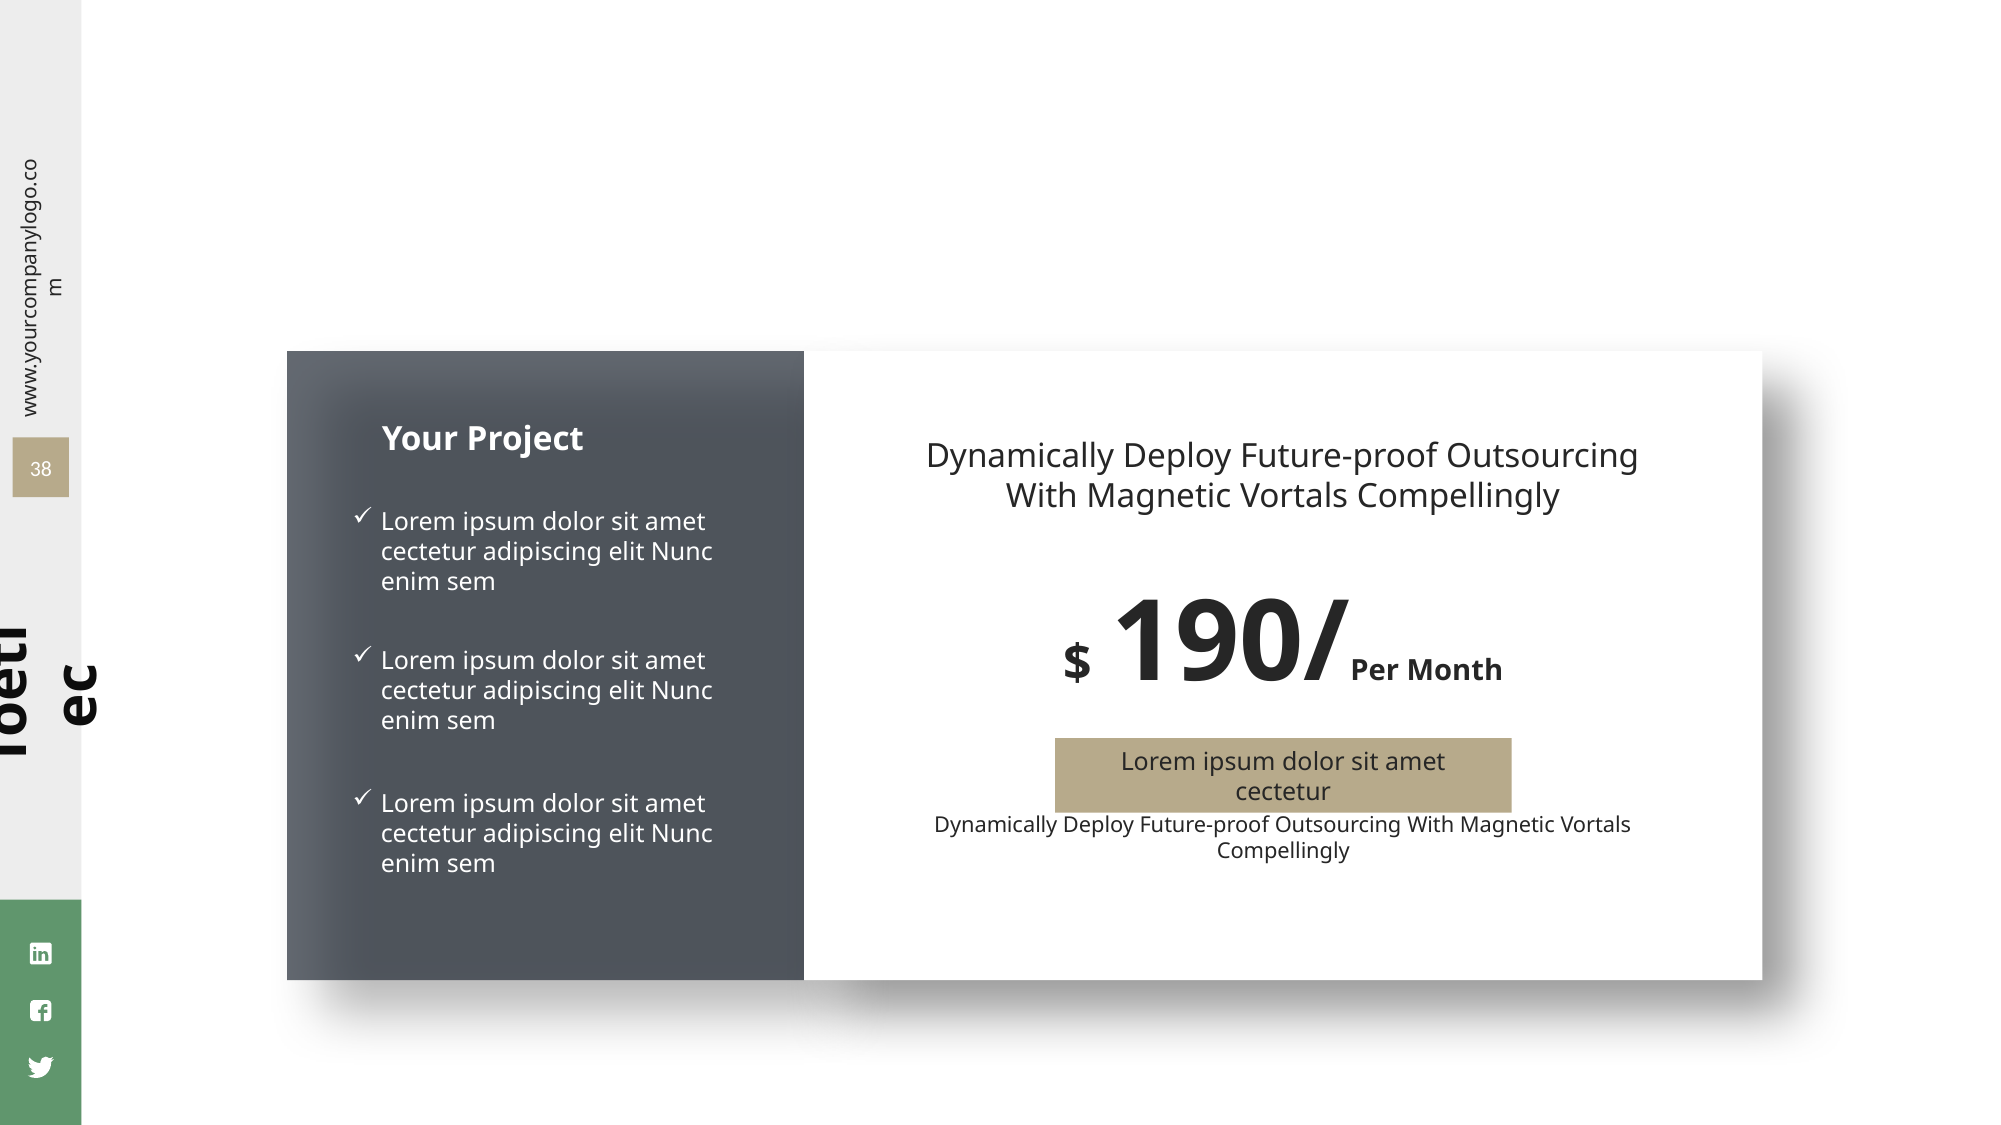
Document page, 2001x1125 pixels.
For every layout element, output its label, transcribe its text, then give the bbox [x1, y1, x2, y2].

text_box [803, 792, 1763, 981]
text_box Lorem ipsum dolor sit amet cectetur adipiscing elit Nunc enim sem [338, 792, 736, 885]
picture [81, 0, 2000, 792]
text_box [286, 792, 802, 981]
text_box Dynamically Deploy Future-proof Outsourcing With Magnetic Vortals Compellingly [876, 795, 1691, 878]
slide_number 38 [12, 437, 69, 498]
